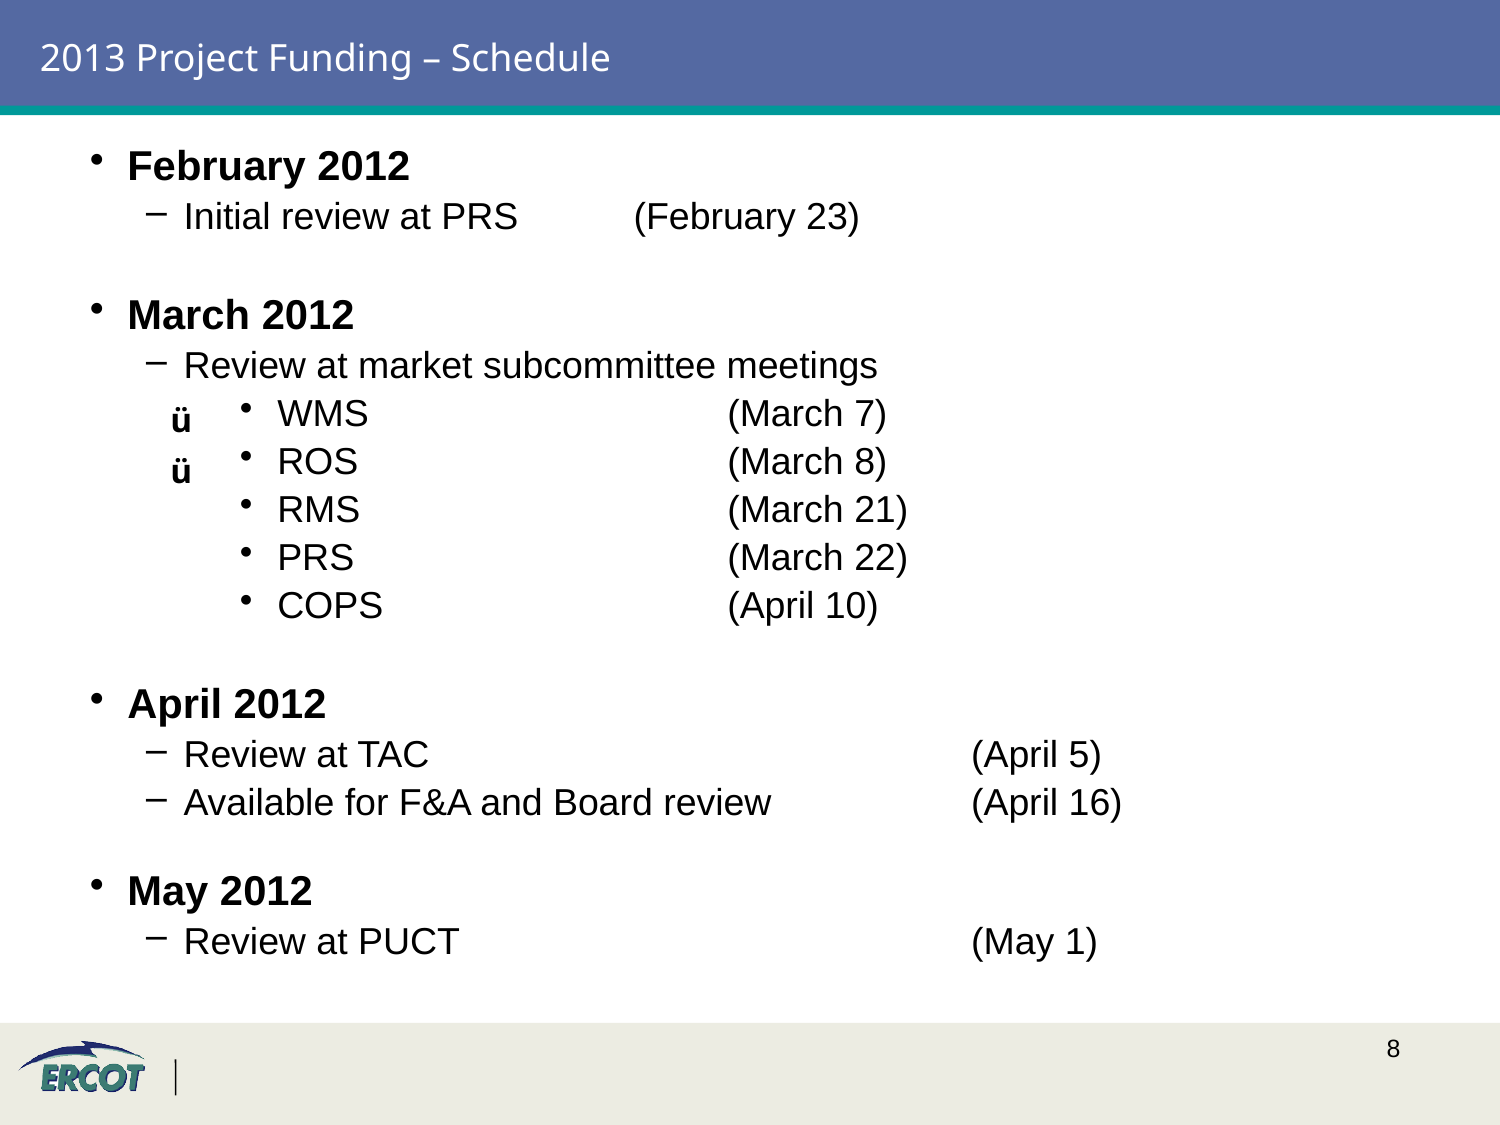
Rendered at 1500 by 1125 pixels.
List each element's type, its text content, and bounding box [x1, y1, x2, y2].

text_box ü [137, 450, 225, 497]
text_box February 2012 Initial review at PRS (February 23) March 2012 Review at market subcommittee meetings WMS (March 7) ROS (March 8) RMS (March 21) PRS (March 22) COPS (April 10) April 2012 Review at TAC (April 5) Available for F&A and Board review (April 16) May 2012 Review at PUCT (May 1) [74, 137, 1275, 1013]
text_box ü [137, 399, 225, 447]
title 2013 Project Funding – Schedule [24, 0, 1013, 113]
picture [10, 1031, 151, 1111]
